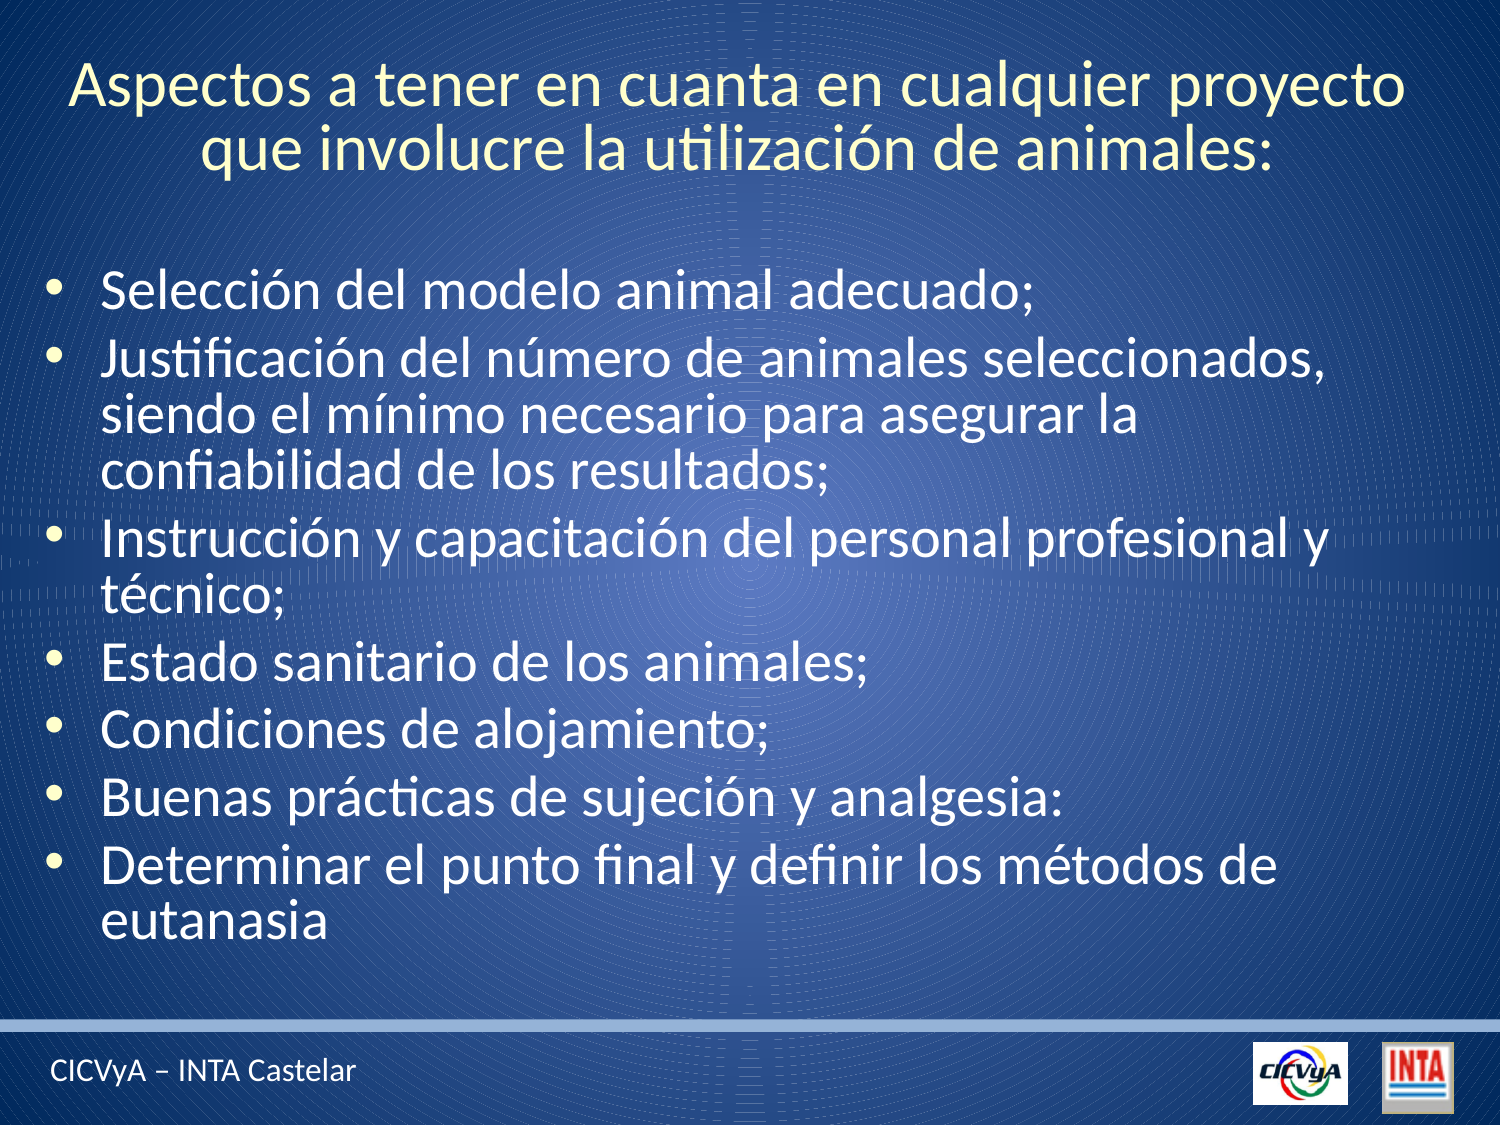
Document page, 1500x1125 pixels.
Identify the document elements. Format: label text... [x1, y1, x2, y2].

list Selección del modelo animal adecuado; Justificación del número de animales seleccionados, siendo el mínimo necesario para asegurar la confiabilidad de los resultados; Instrucción y capacitación del personal profesional y técnico; Estado sanitario de los animales; Condiciones de alojamiento; Buenas prácticas de sujeción y analgesia: Determinar el punto final y definir los métodos de eutanasia [29, 257, 1455, 991]
text_box CICVyA – INTA Castelar [35, 1040, 1075, 1096]
picture [1381, 1041, 1454, 1114]
text_box Aspectos a tener en cuanta en cualquier proyecto que involucre la utilización de animales: [29, 48, 1447, 191]
picture [1253, 1042, 1348, 1105]
text_box [0, 1019, 1500, 1032]
